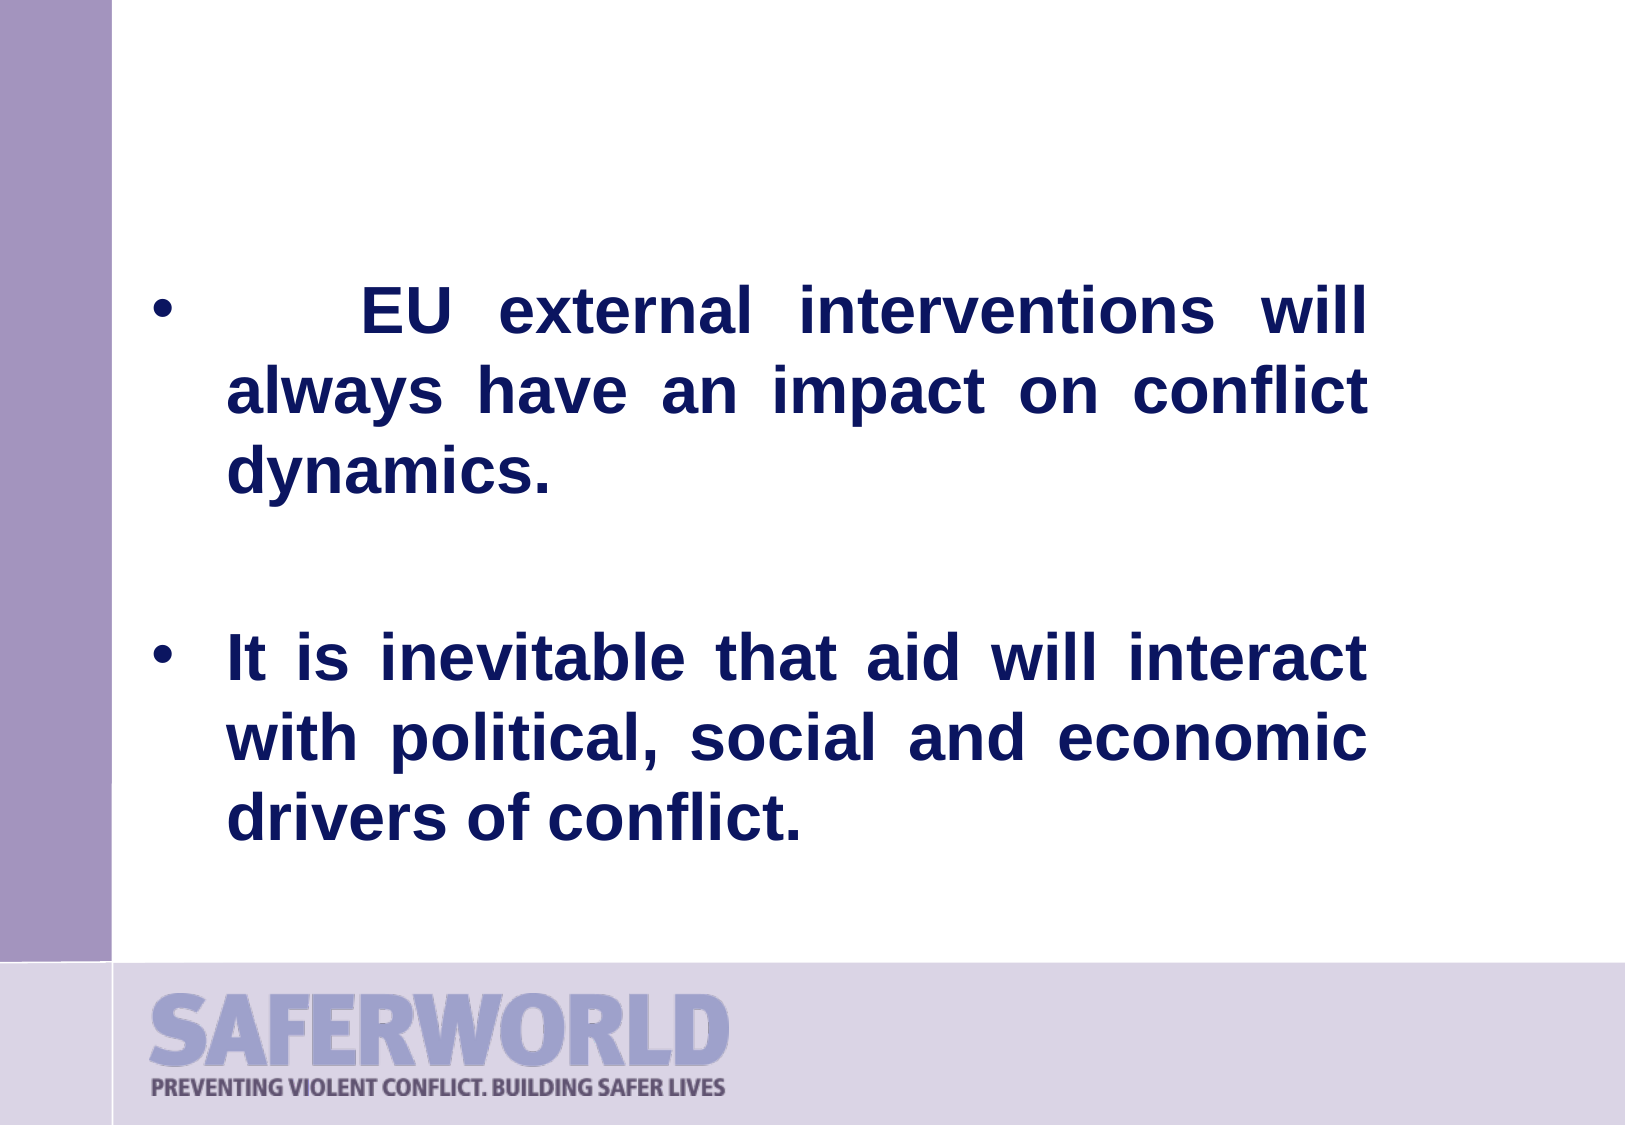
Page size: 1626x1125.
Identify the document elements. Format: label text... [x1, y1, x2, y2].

list EU external interventions will always have an impact on conflict dynamics. It is inevitable that aid will interact with political, social and economic drivers of conflict. [151, 267, 1370, 942]
picture [149, 993, 729, 1096]
